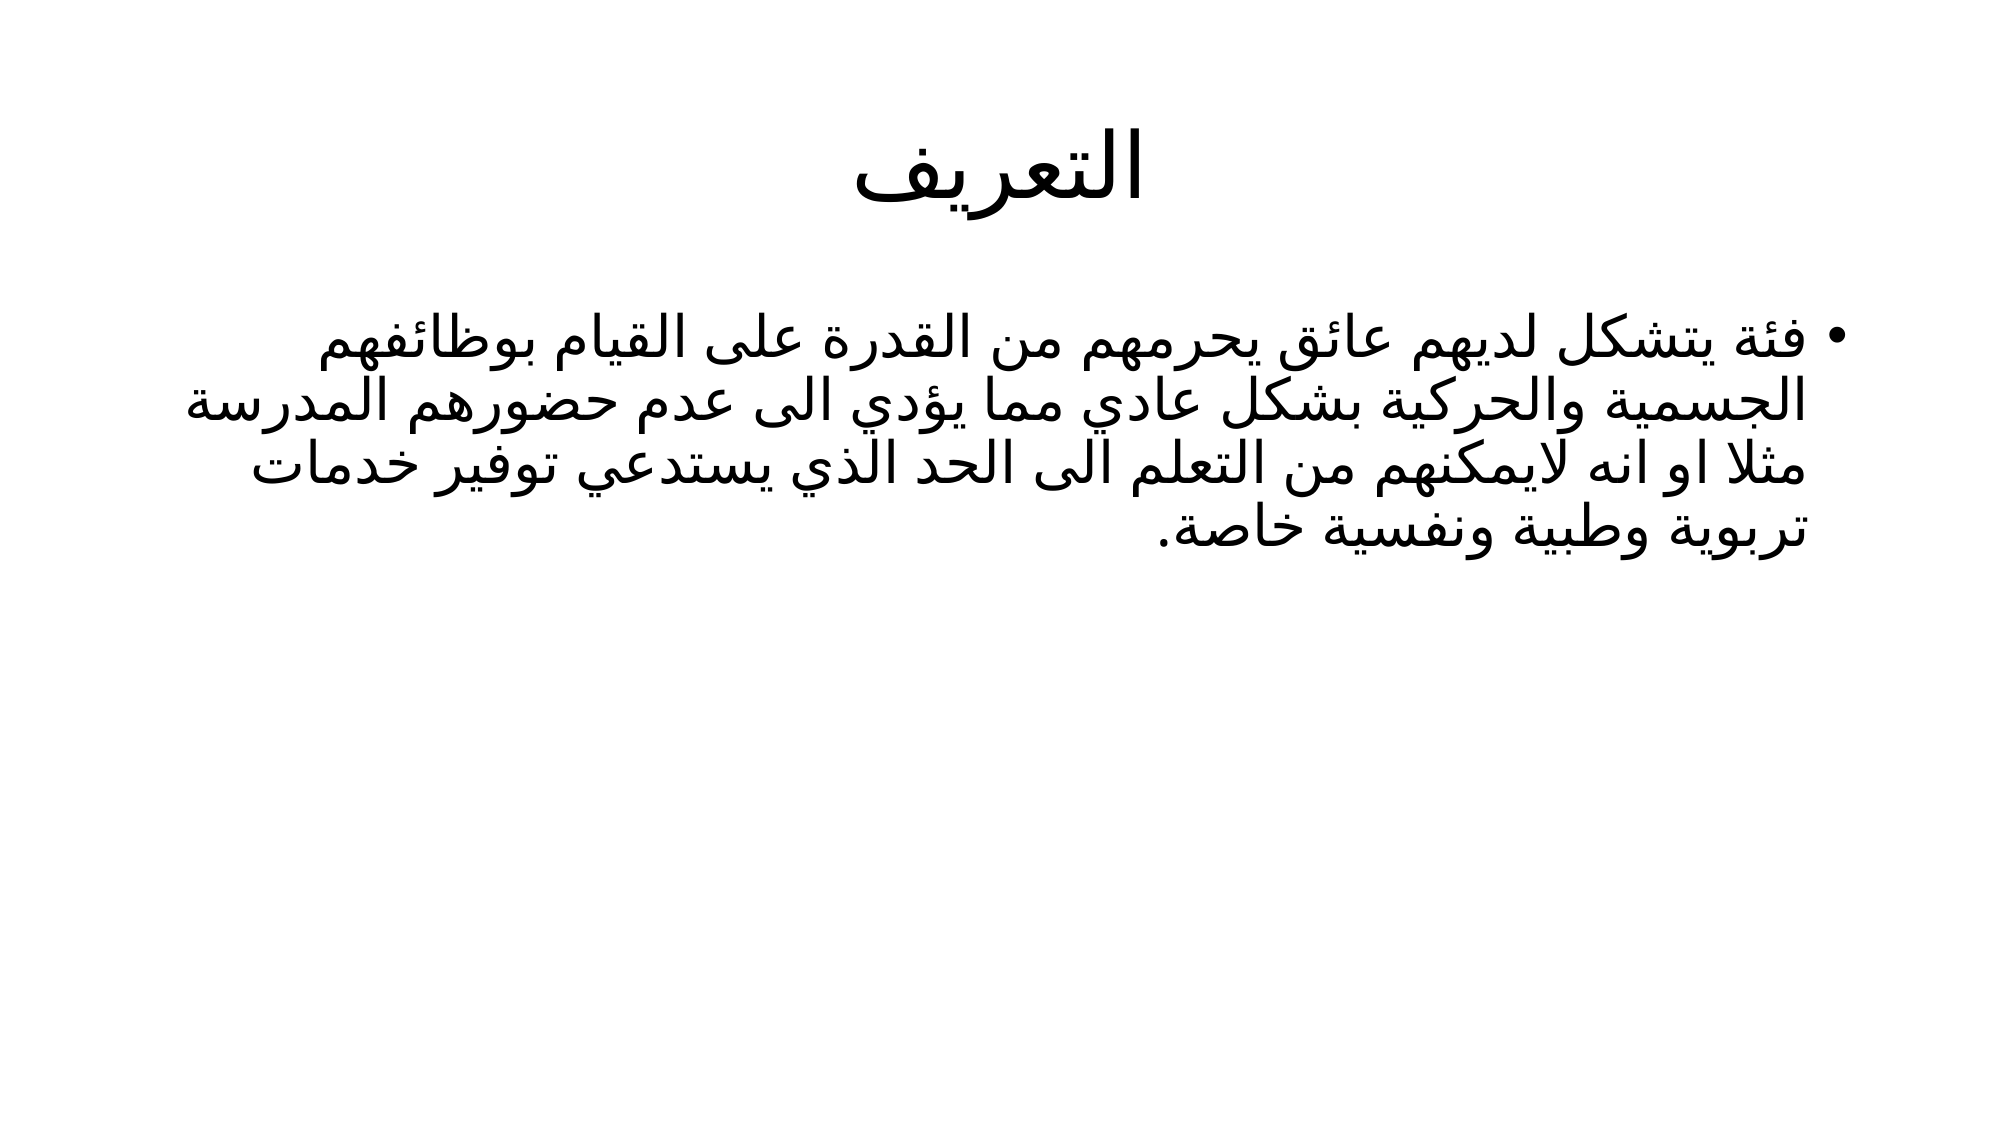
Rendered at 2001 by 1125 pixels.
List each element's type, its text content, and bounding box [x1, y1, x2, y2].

title التعريف [137, 59, 1863, 278]
list فئة يتشكل لديهم عائق يحرمهم من القدرة على القيام بوظائفهم الجسمية والحركية بشكل عادي مما يؤدي الى عدم حضورهم المدرسة مثلا او انه لايمكنهم من التعلم الى الحد الذي يستدعي توفير خدمات تربوية وطبية ونفسية خاصة. [137, 299, 1863, 1014]
